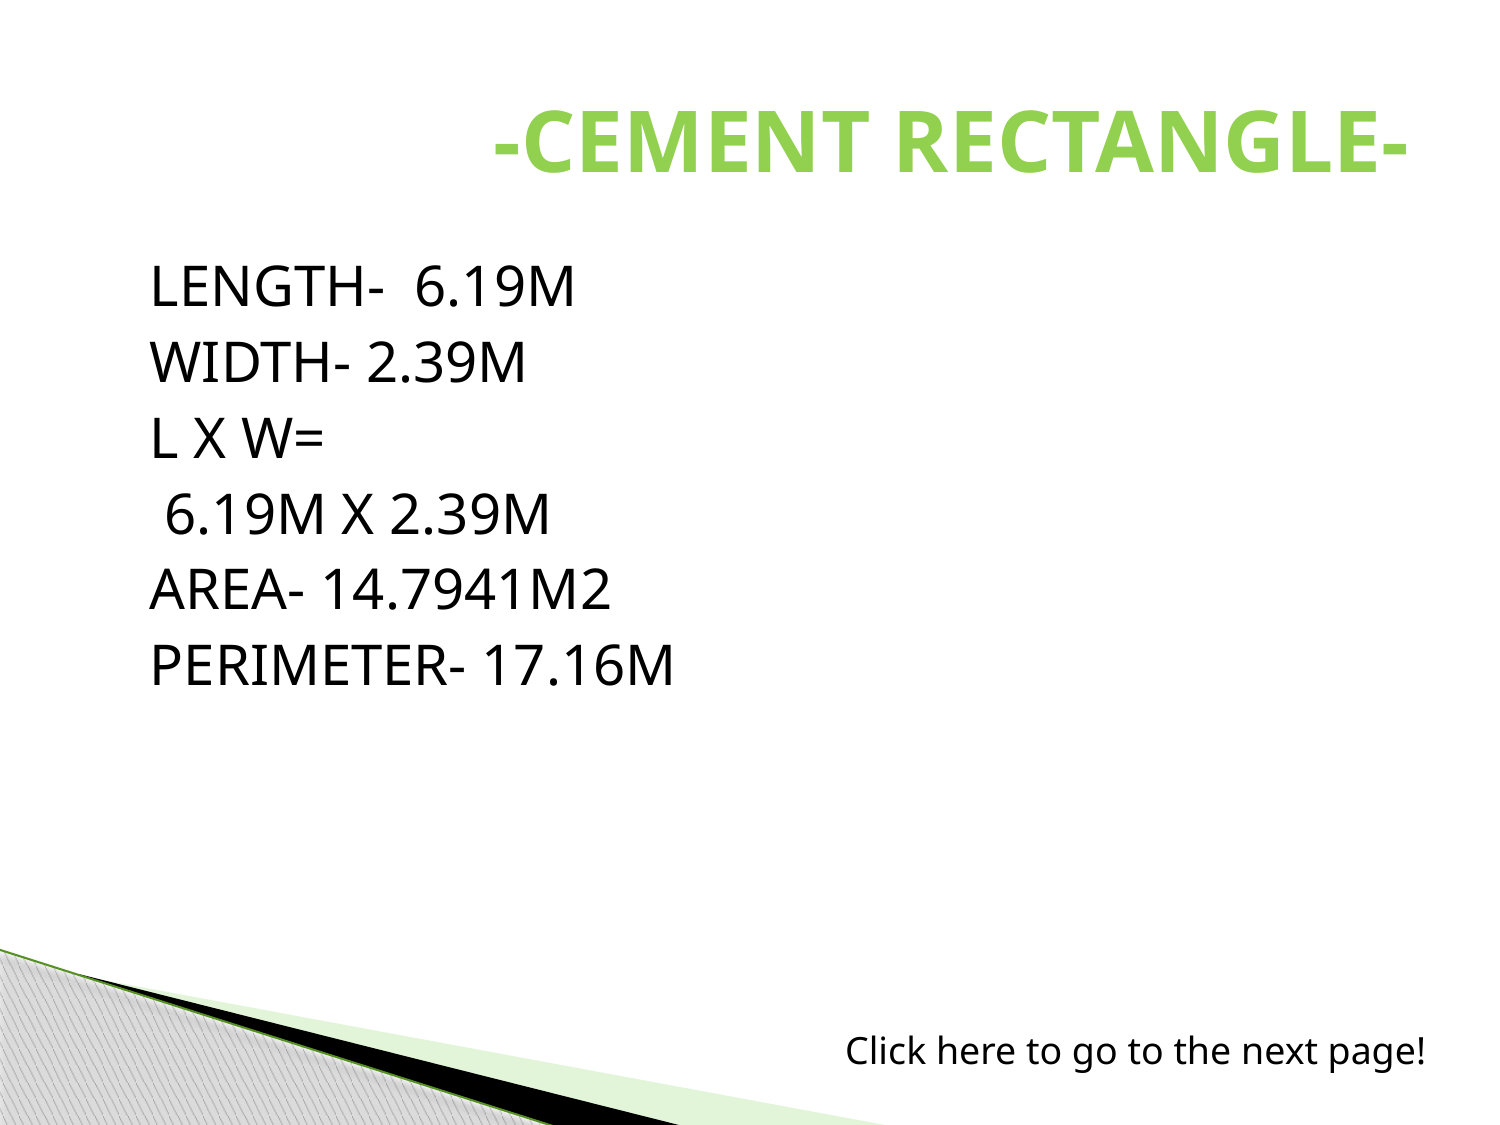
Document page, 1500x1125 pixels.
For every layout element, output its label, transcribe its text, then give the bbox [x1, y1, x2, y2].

text_box Click here to go to the next page! [609, 1019, 1442, 1080]
list LENGTH- 6.19M WIDTH- 2.39M L X W= 6.19M X 2.39M AREA- 14.7941M2 PERIMETER- 17.16M [75, 243, 1425, 986]
title -CEMENT RECTANGLE- [75, 45, 1425, 233]
